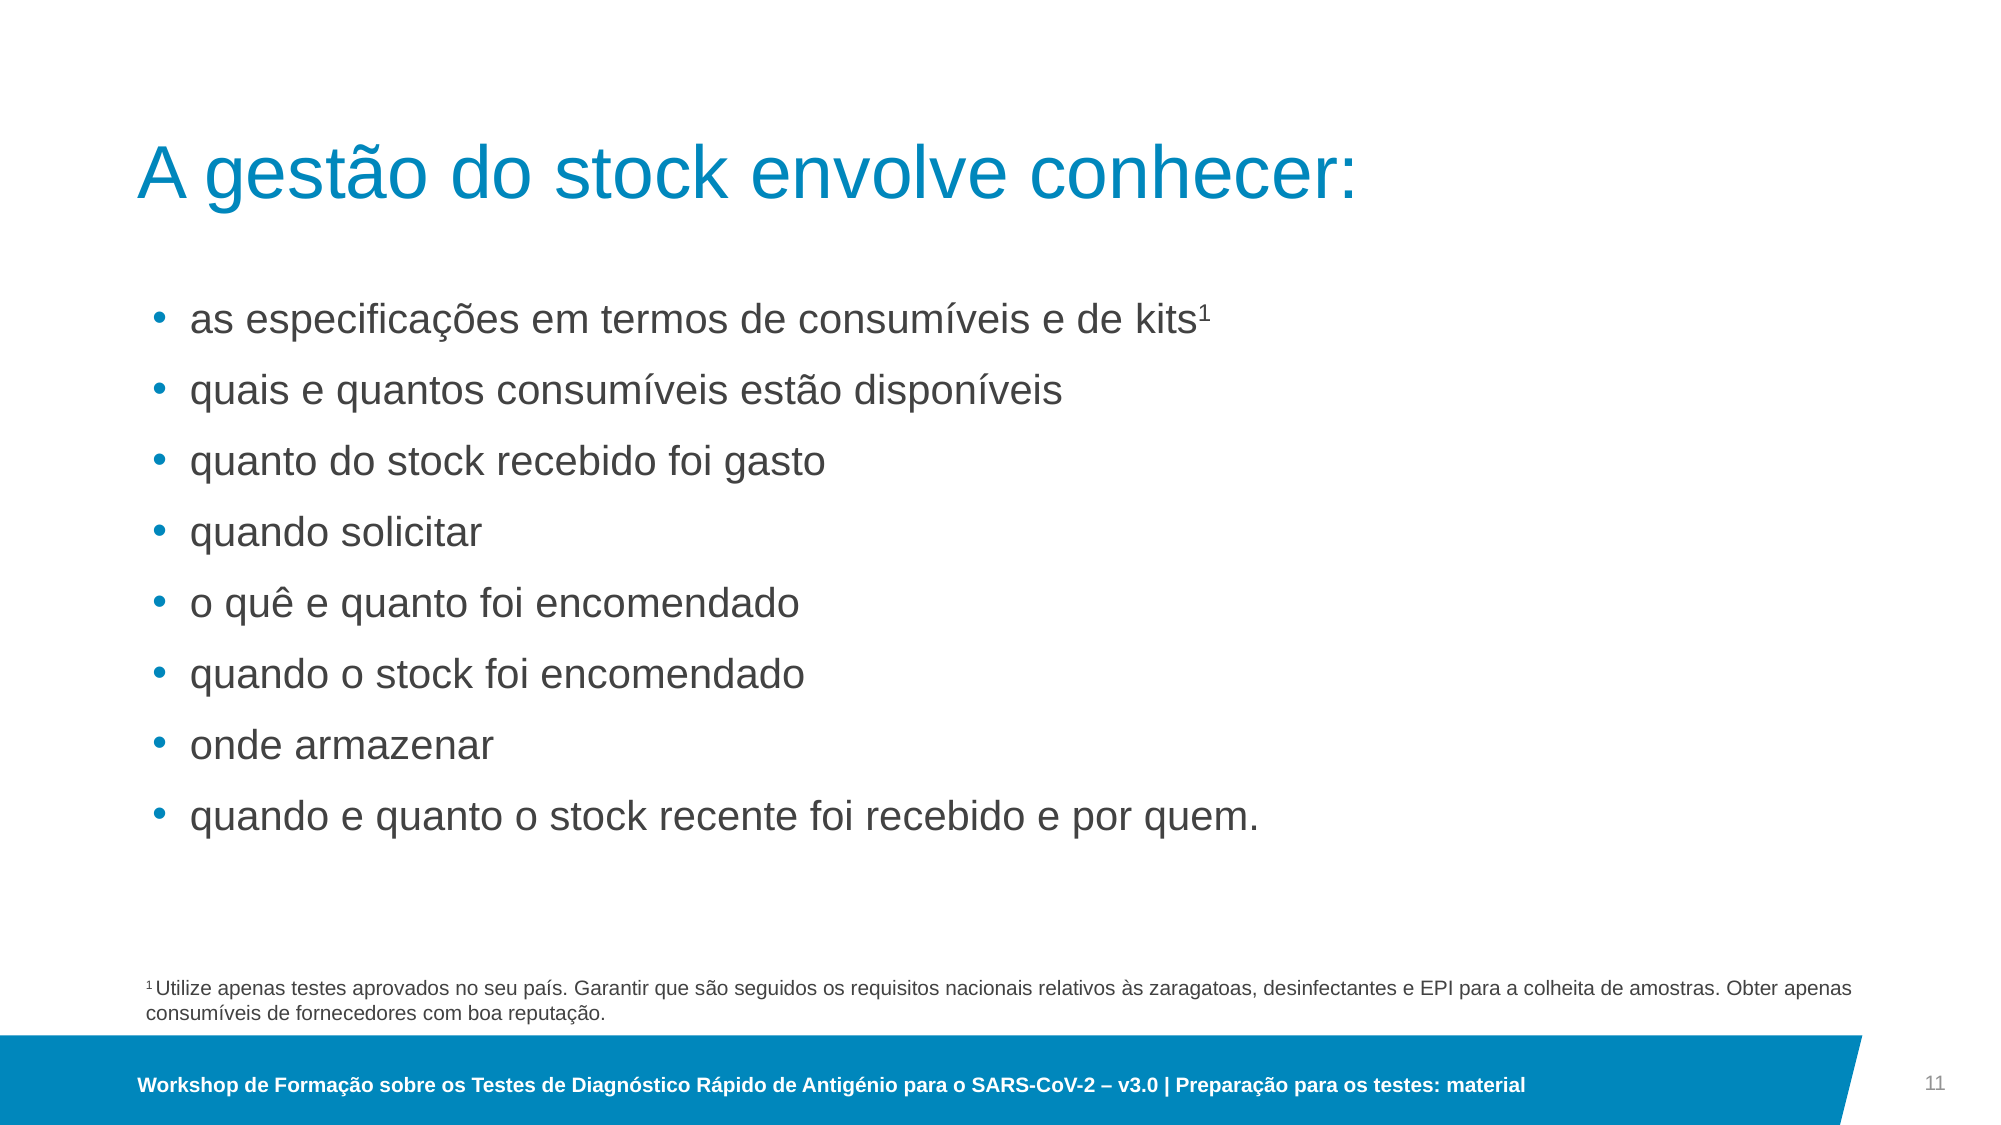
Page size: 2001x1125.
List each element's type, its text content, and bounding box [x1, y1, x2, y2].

text_box 1 Utilize apenas testes aprovados no seu país. Garantir que são seguidos os requisitos nacionais relativos às zaragatoas, desinfectantes e EPI para a colheita de amostras. Obter apenas consumíveis de fornecedores com boa reputação. [137, 966, 1863, 1033]
title A gestão do stock envolve conhecer: [137, 59, 1863, 215]
list as especificações em termos de consumíveis e de kits1 quais e quantos consumíveis estão disponíveis quanto do stock recebido foi gasto quando solicitar o quê e quanto foi encomendado quando o stock foi encomendado onde armazenar quando e quanto o stock recente foi recebido e por quem. [137, 284, 1863, 966]
footer Workshop de Formação sobre os Testes de Diagnóstico Rápido de Antigénio para o SARS-CoV-2 – v3.0 | Preparação para os testes: material [137, 1042, 1661, 1125]
slide_number 11 [1862, 1035, 1947, 1125]
